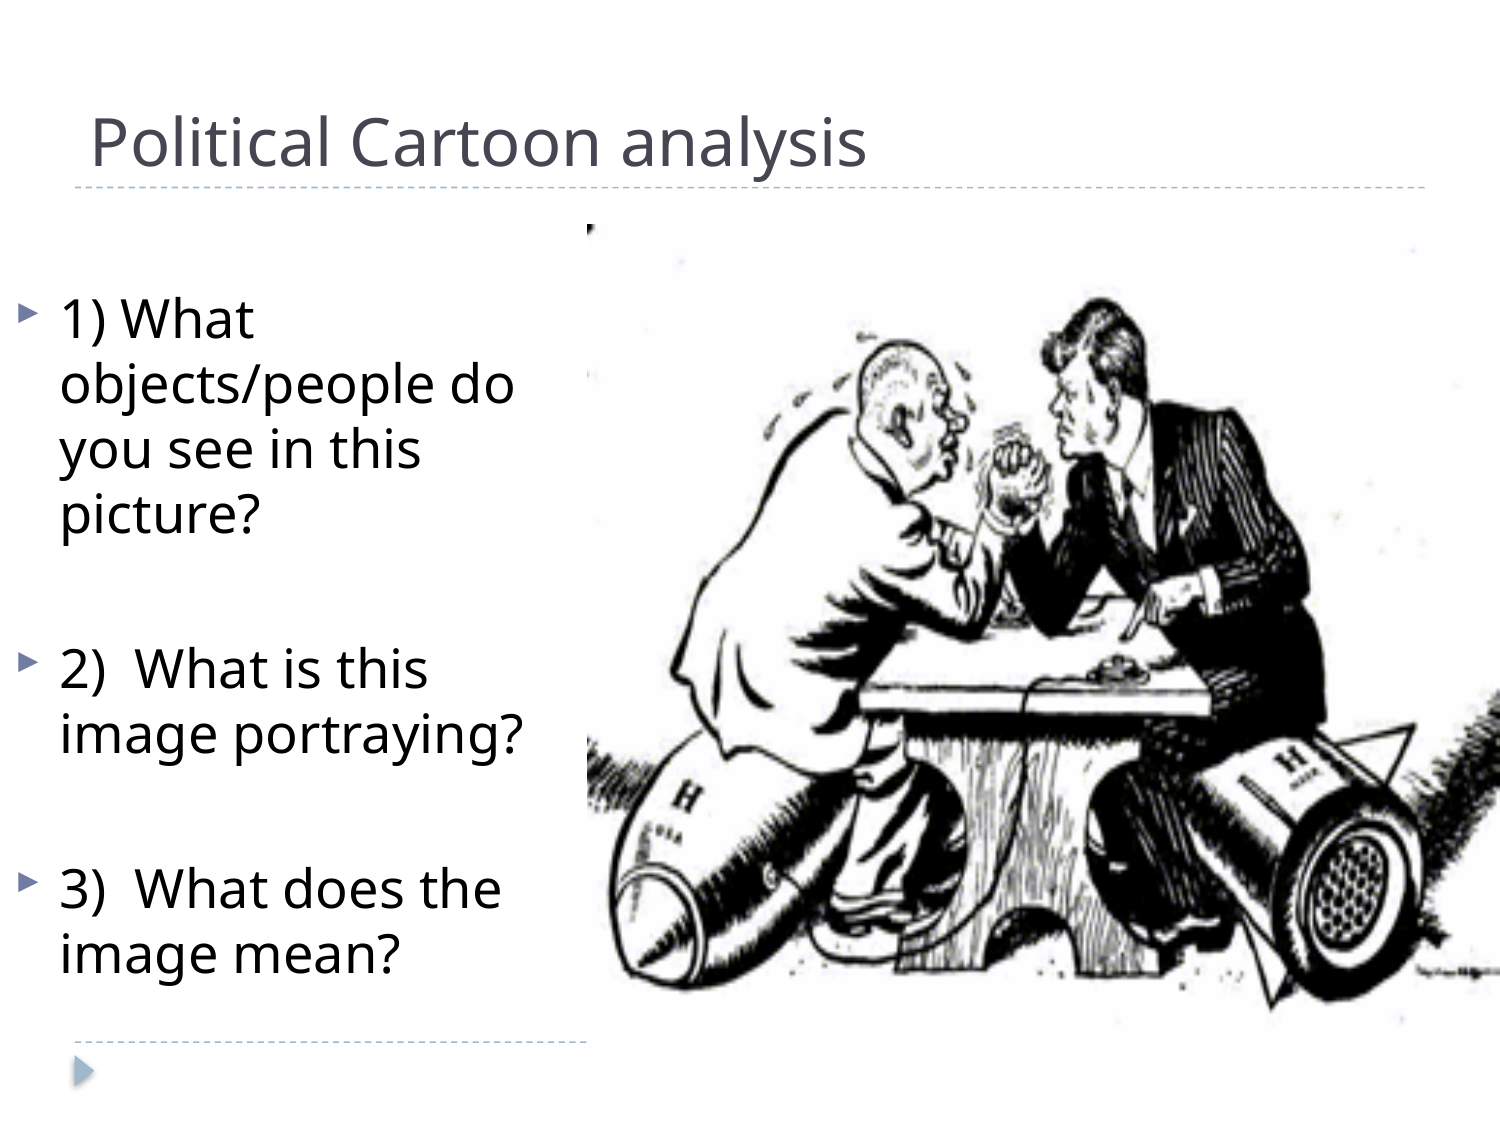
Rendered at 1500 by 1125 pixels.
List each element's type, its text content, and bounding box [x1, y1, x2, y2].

picture [587, 224, 1500, 1063]
title Political Cartoon analysis [75, 37, 1425, 188]
list 1) What objects/people do you see in this picture? 2) What is this image portraying? 3) What does the image mean? [0, 200, 563, 1010]
